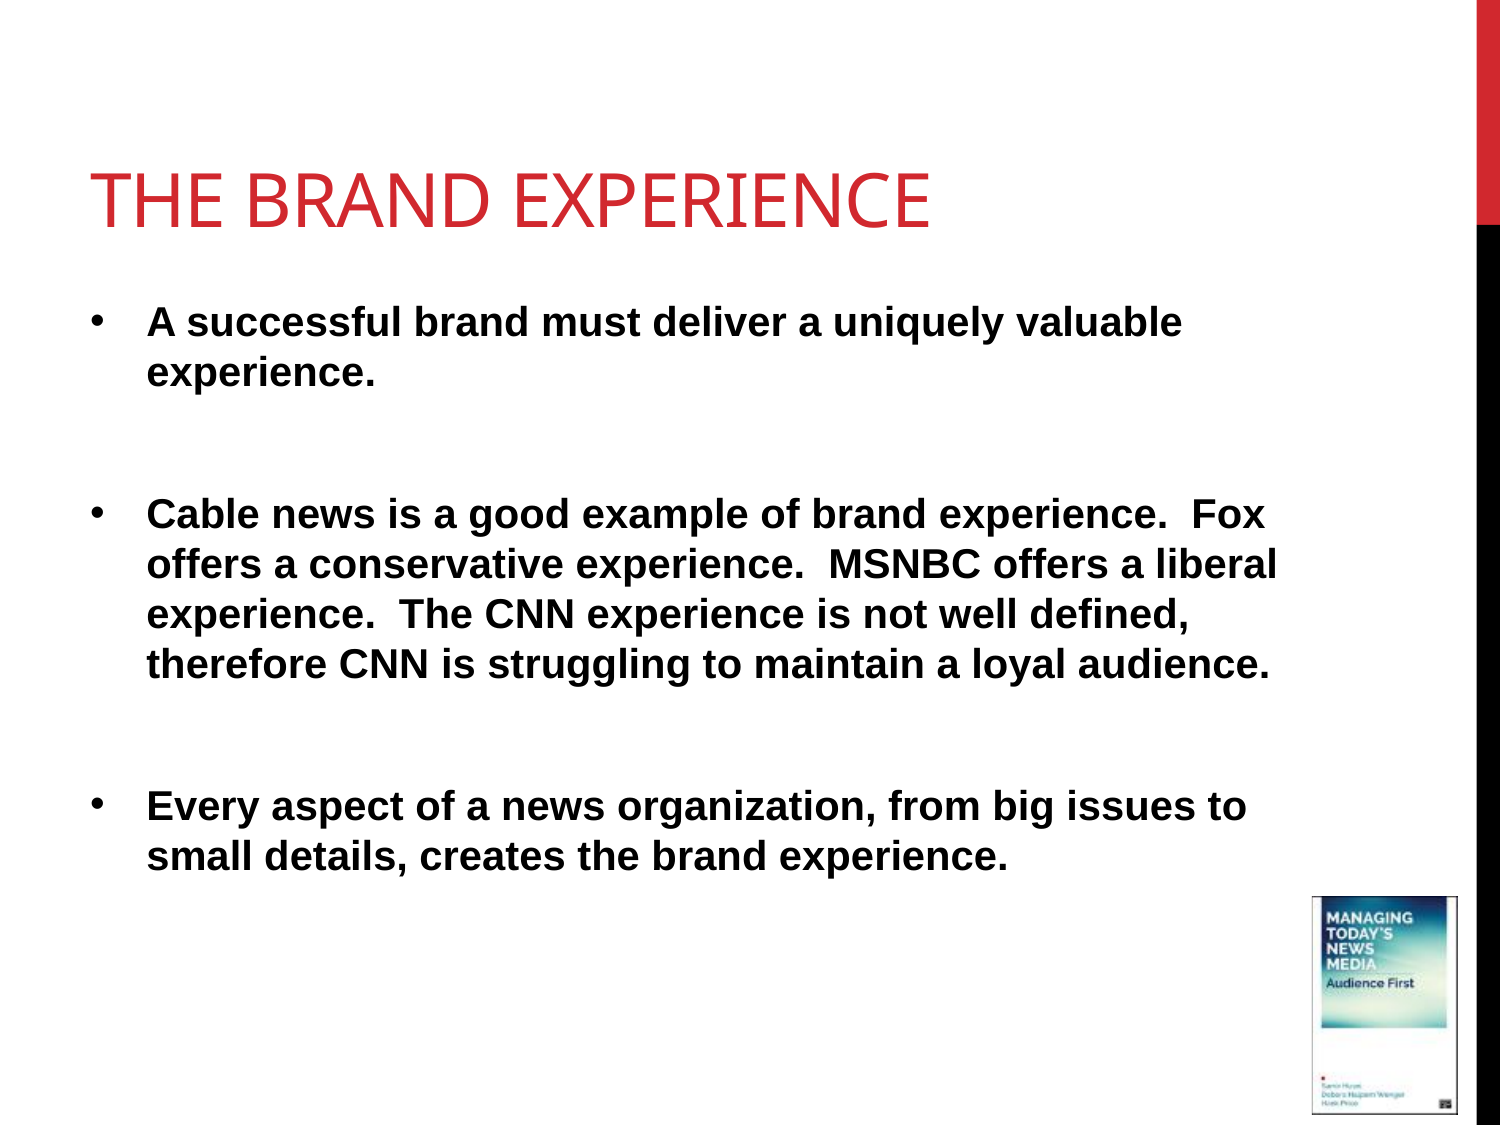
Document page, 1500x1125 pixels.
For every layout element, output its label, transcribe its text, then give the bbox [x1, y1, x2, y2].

list A successful brand must deliver a uniquely valuable experience. Cable news is a good example of brand experience. Fox offers a conservative experience. MSNBC offers a liberal experience. The CNN experience is not well defined, therefore CNN is struggling to maintain a loyal audience. Every aspect of a news organization, from big issues to small details, creates the brand experience. [75, 287, 1325, 1005]
picture [1311, 896, 1458, 1115]
title The Brand Experience [75, 25, 1025, 250]
